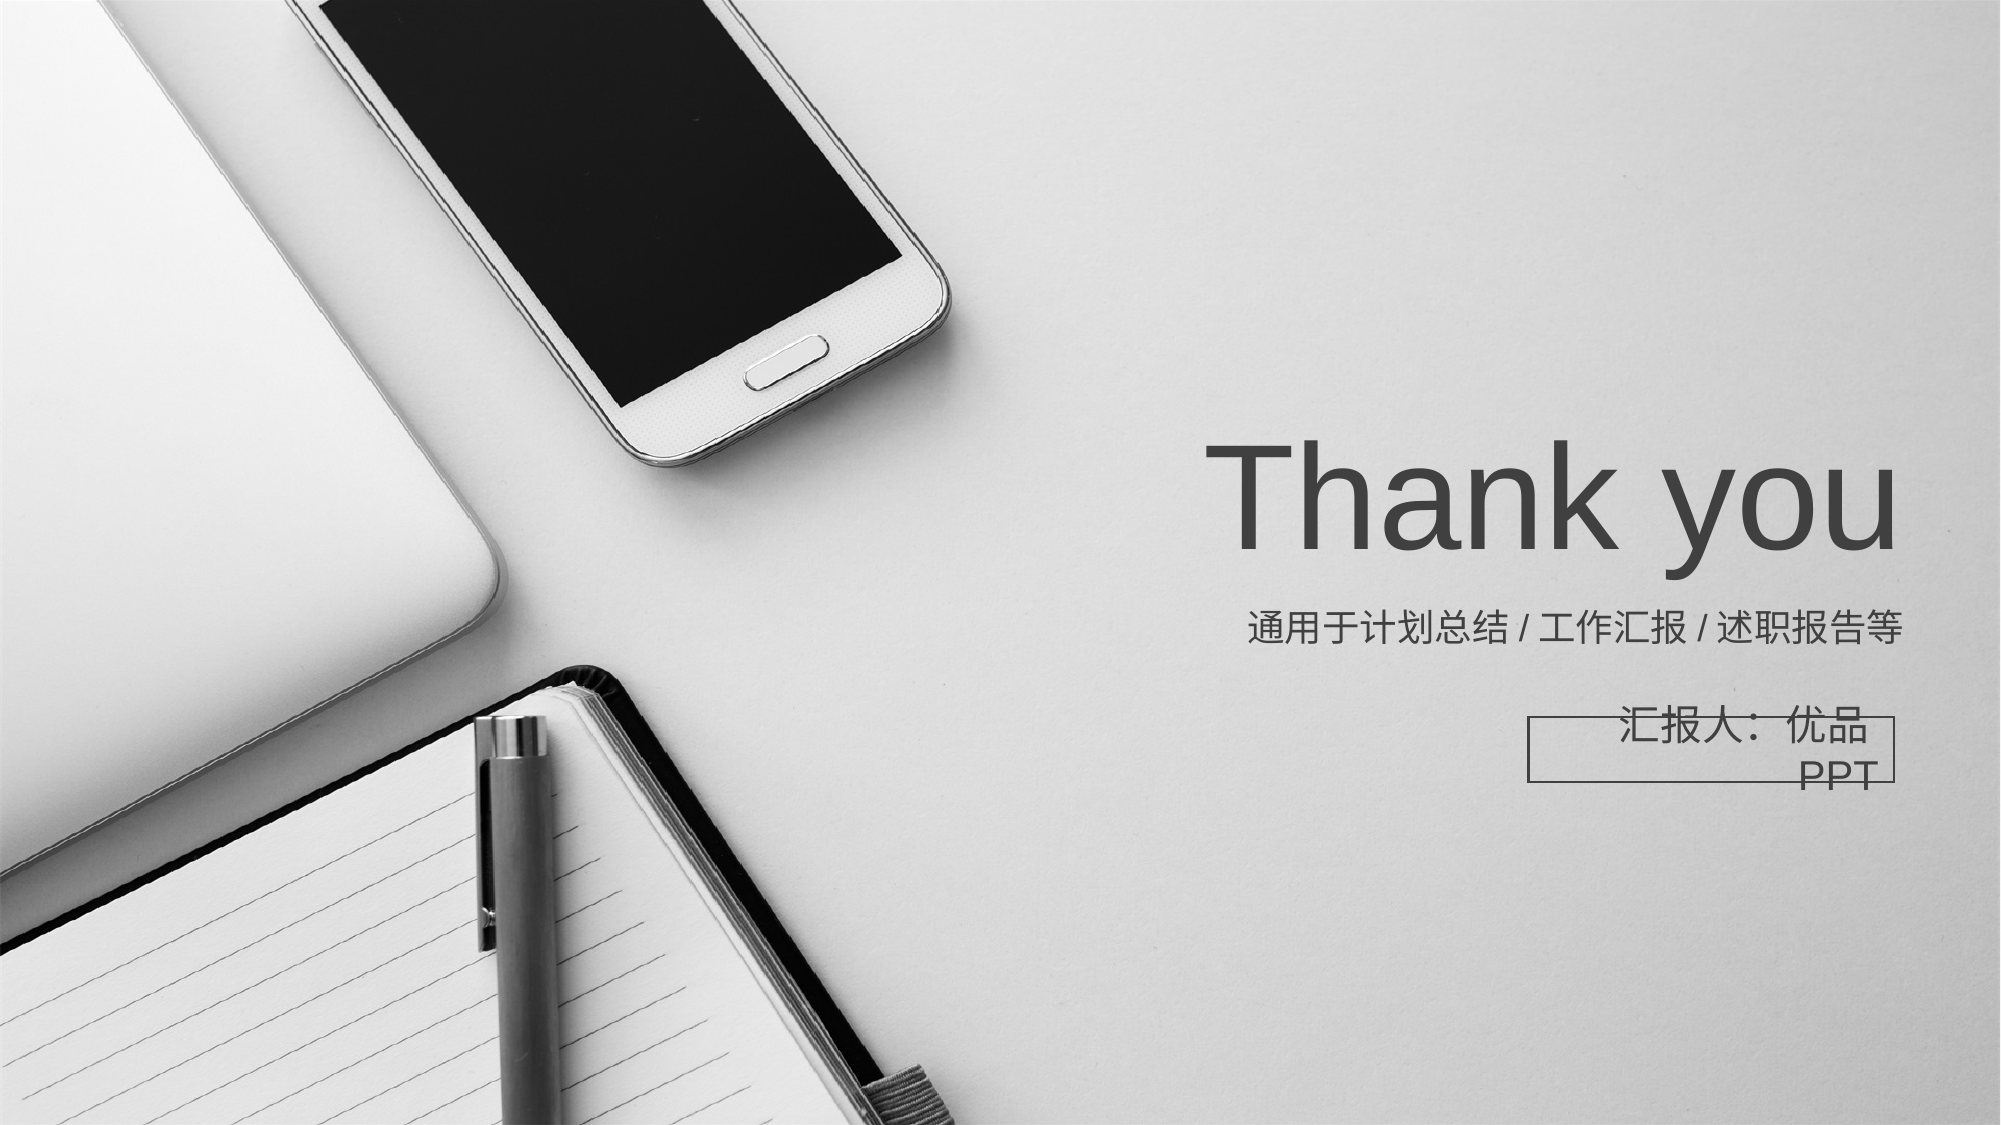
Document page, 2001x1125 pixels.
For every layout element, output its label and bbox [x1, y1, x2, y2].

text_box [692, 400, 1919, 782]
picture [0, 0, 2001, 1125]
